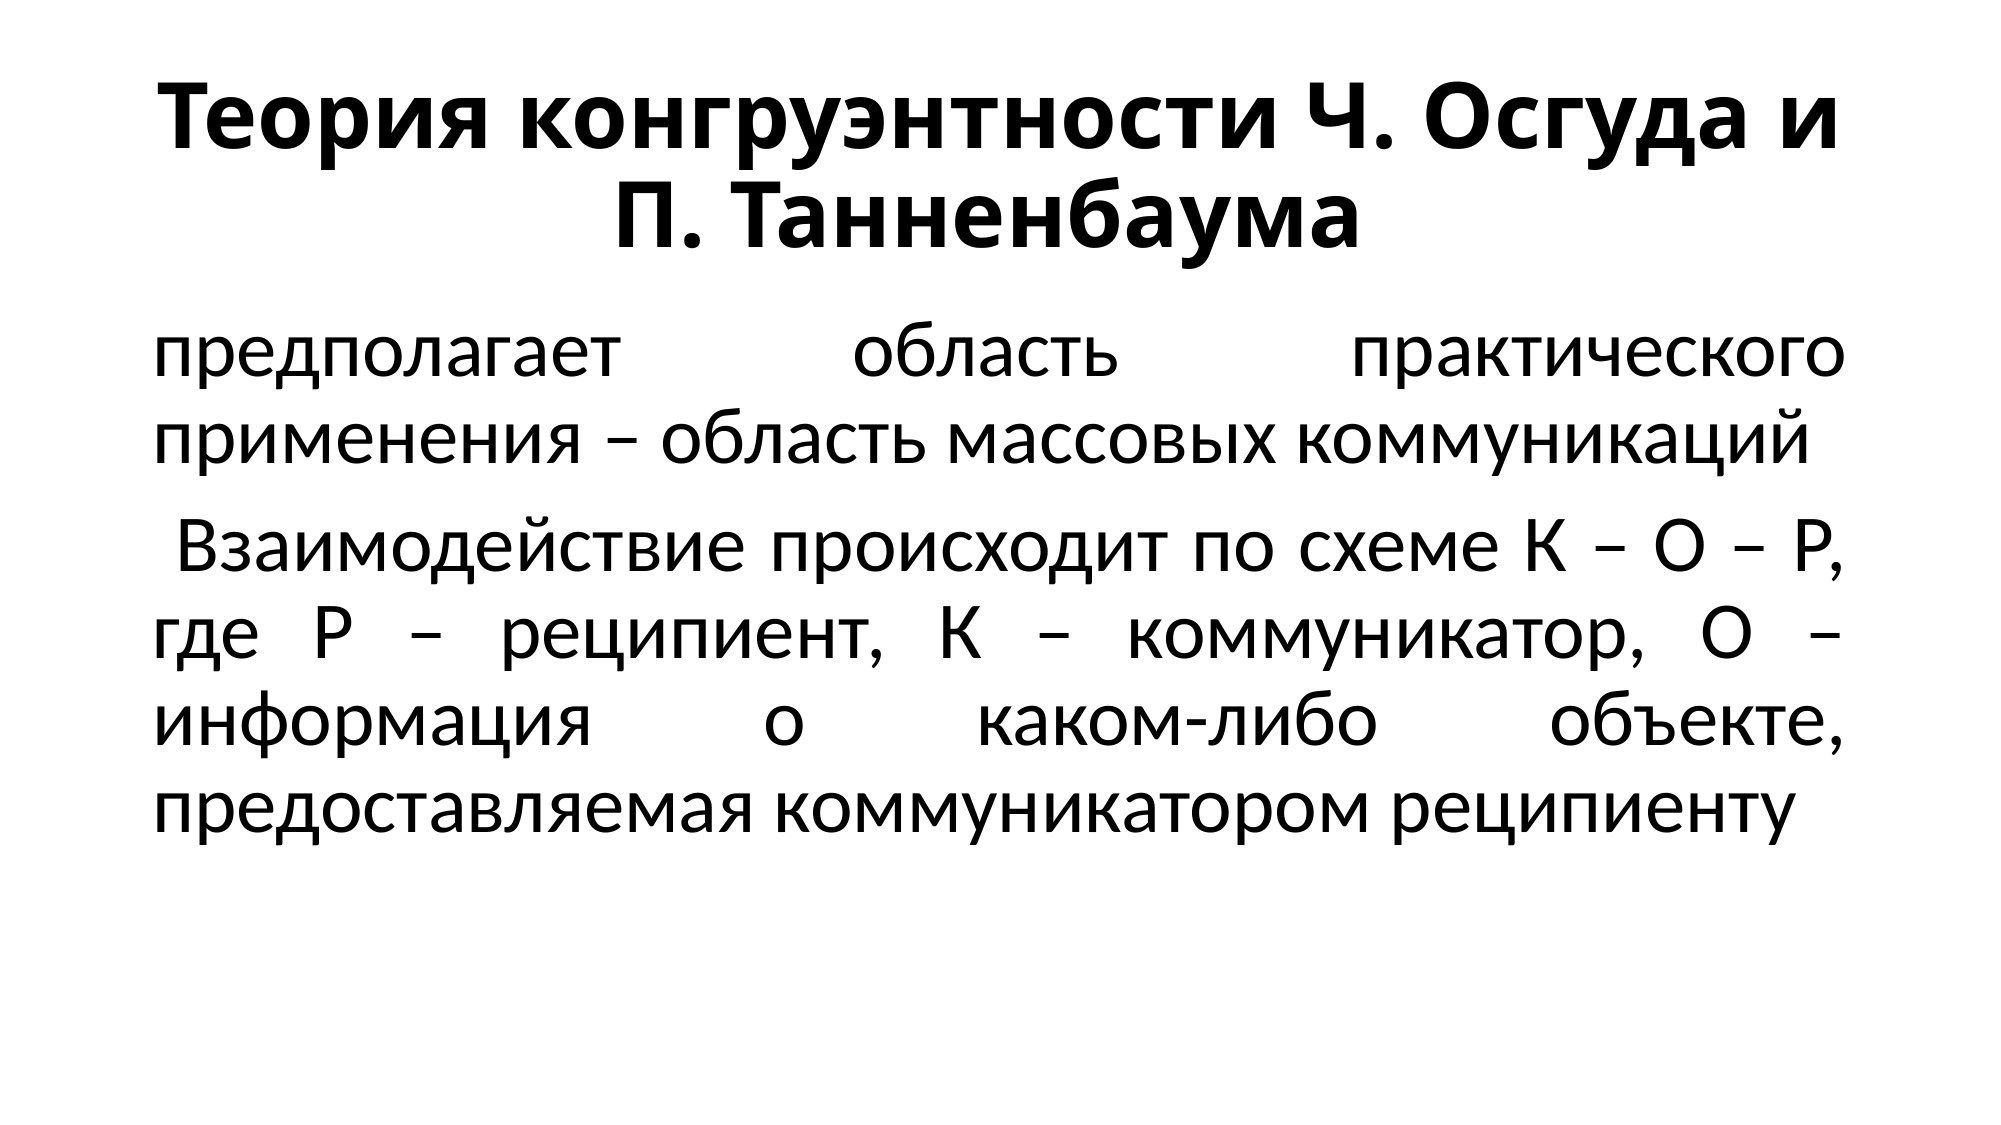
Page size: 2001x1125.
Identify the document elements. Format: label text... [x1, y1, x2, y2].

list предполагает область практического применения – область массовых коммуникаций Взаимодействие происходит по схеме К – О – Р, где Р – реципиент, К – коммуникатор, О – информация о каком-либо объекте, предоставляемая коммуникатором реципиенту [137, 299, 1863, 1014]
title Теория конгруэнтности Ч. Осгуда и П. Танненбаума [137, 59, 1863, 278]
